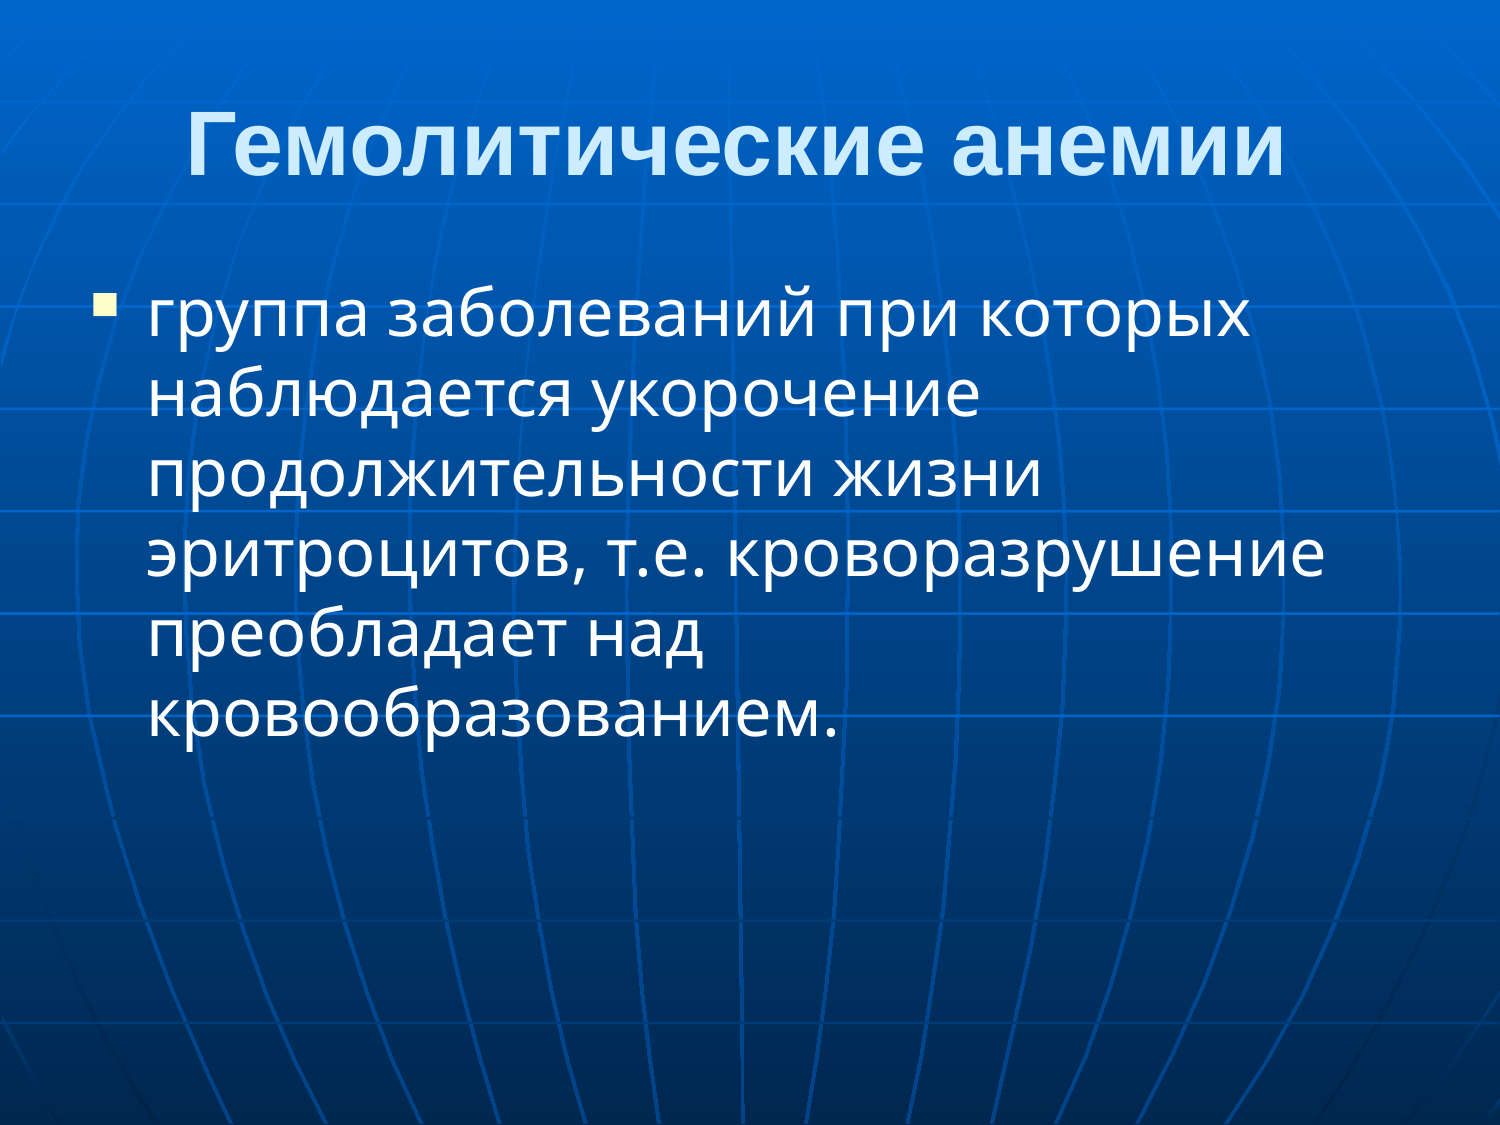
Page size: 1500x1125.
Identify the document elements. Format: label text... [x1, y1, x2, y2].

list группа заболеваний при которых наблюдается укорочение продолжительности жизни эритроцитов, т.е. кроворазрушение преобладает над кровообразованием. [74, 262, 1426, 1006]
title Гемолитические анемии [74, 45, 1426, 233]
